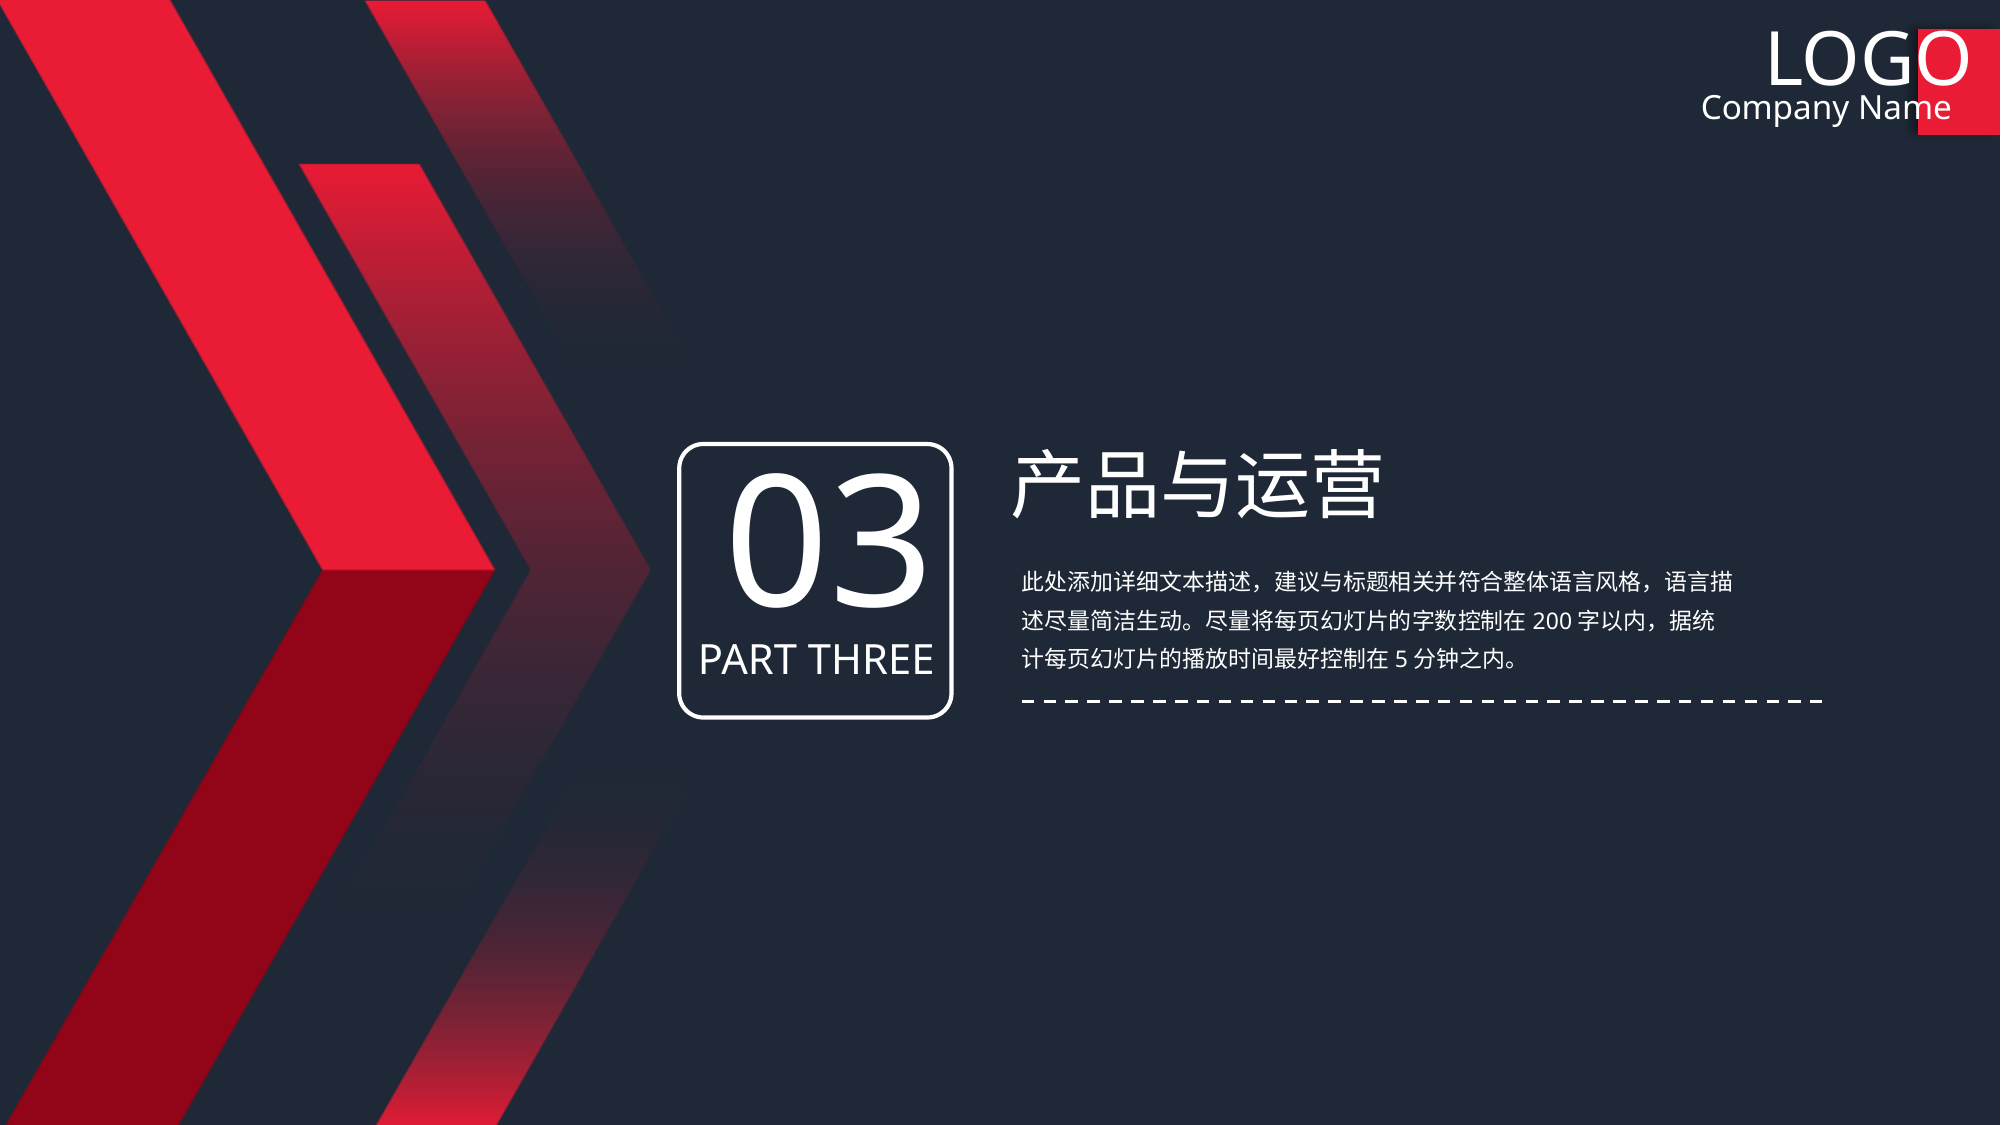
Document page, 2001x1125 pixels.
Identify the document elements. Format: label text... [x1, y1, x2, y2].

text_box [704, 442, 709, 625]
text_box PART THREE [704, 625, 950, 691]
picture [0, 0, 704, 1125]
text_box [1968, 28, 2000, 136]
text_box Company Name [1666, 74, 1968, 139]
text_box [704, 0, 2000, 1125]
text_box LOGO [1749, 3, 1989, 108]
text_box 03 [709, 416, 949, 625]
text_box 此处添加详细文本描述，建议与标题相关并符合整体语言风格，语言描述尽量简洁生动。尽量将每页幻灯片的字数控制在200字以内，据统计每页幻灯片的播放时间最好控制在5分钟之内。 [1006, 549, 1752, 680]
text_box [704, 455, 953, 719]
text_box 产品与运营 [996, 430, 1401, 536]
